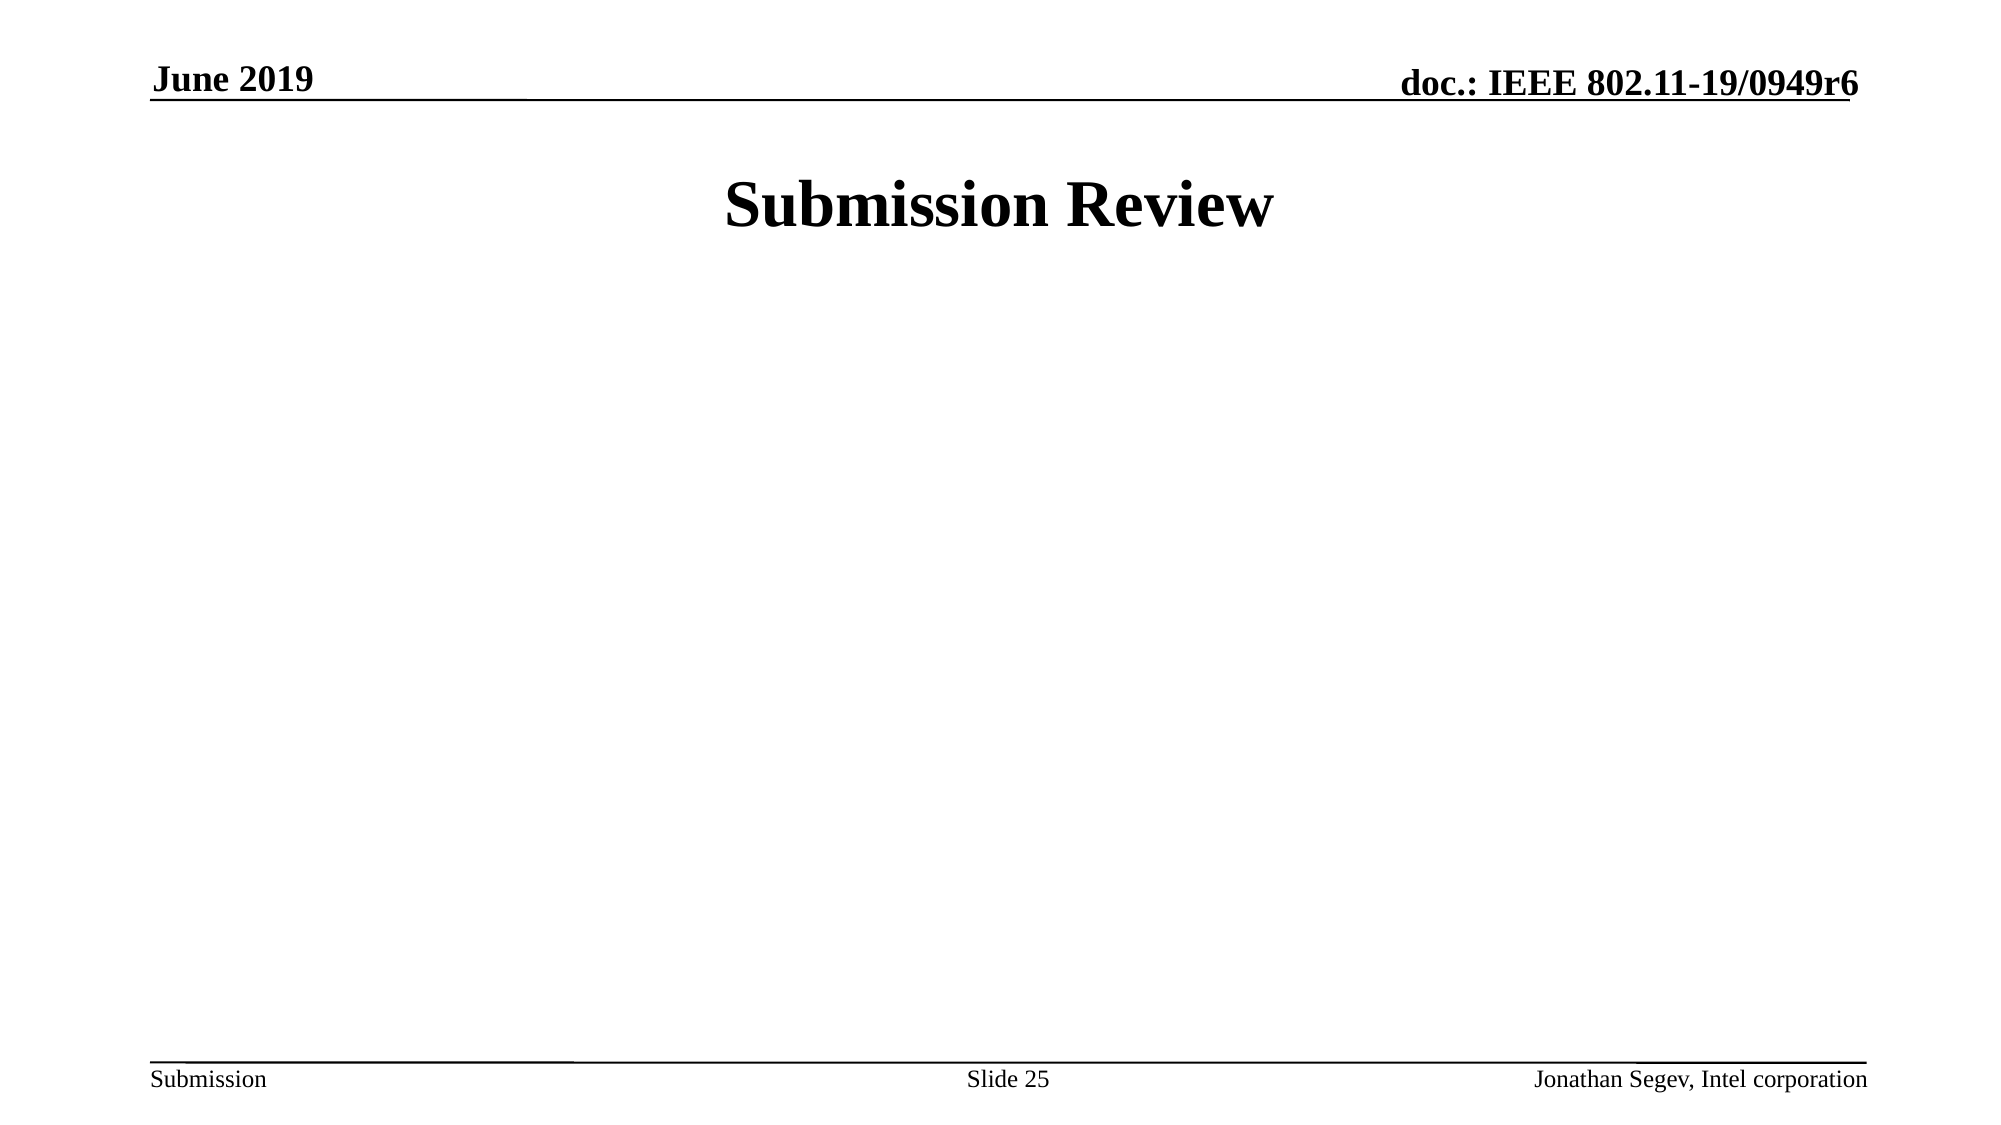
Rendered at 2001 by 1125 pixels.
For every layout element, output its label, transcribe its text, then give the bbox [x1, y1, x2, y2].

title Submission Review [149, 112, 1850, 288]
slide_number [152, 54, 563, 100]
slide_number Slide 25 [950, 1061, 1067, 1123]
footer Jonathan Segev, Intel corporation [1171, 1061, 1869, 1093]
